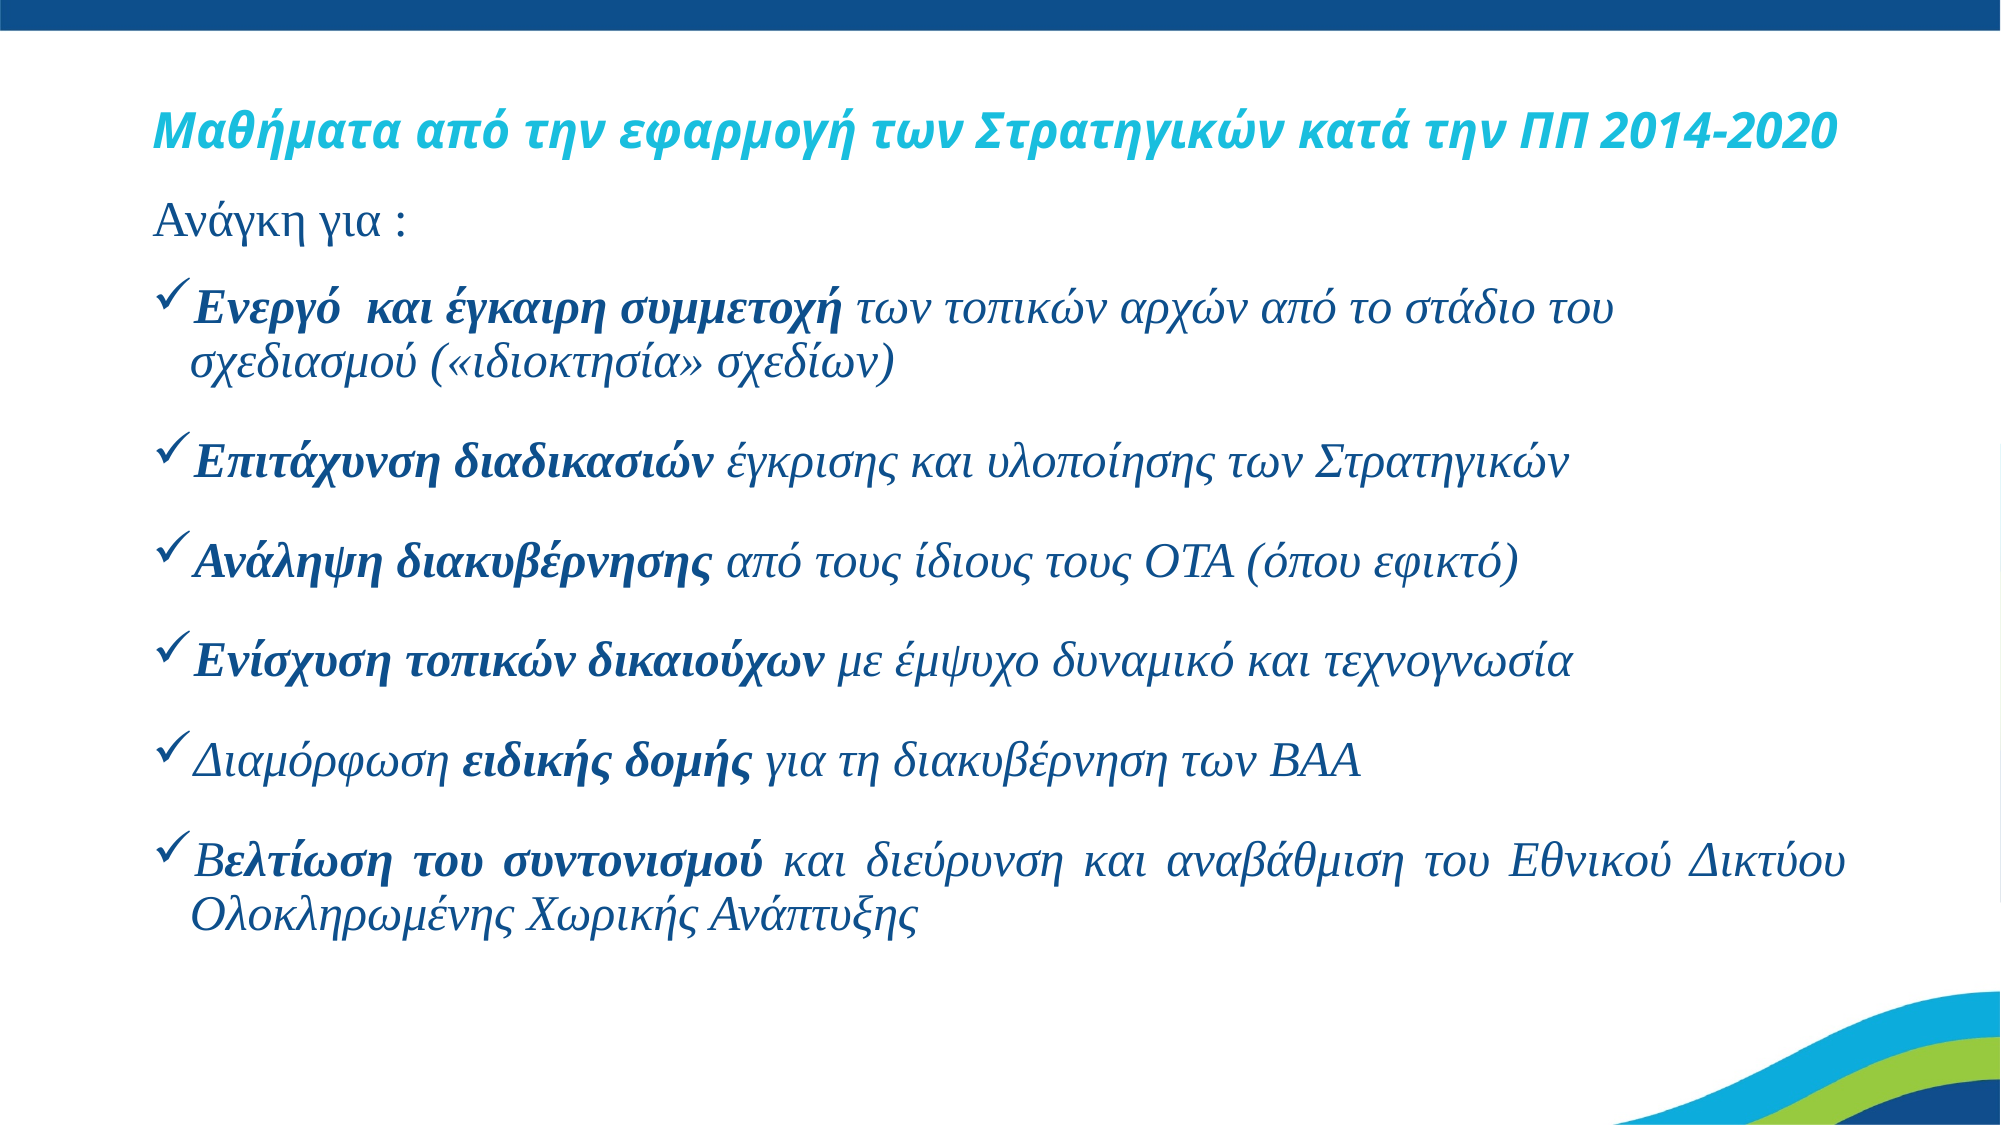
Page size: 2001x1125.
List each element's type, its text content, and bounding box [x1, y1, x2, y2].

picture [0, 0, 2001, 1125]
list Ανάγκη για : Ενεργό και έγκαιρη συμμετοχή των τοπικών αρχών από το στάδιο του σχεδιασμού («ιδιοκτησία» σχεδίων) Επιτάχυνση διαδικασιών έγκρισης και υλοποίησης των Στρατηγικών Ανάληψη διακυβέρνησης από τους ίδιους τους ΟΤΑ (όπου εφικτό) Ενίσχυση τοπικών δικαιούχων με έμψυχο δυναμικό και τεχνογνωσία Διαμόρφωση ειδικής δομής για τη διακυβέρνηση των ΒΑΑ Βελτίωση του συντονισμού και διεύρυνση και αναβάθμιση του Εθνικού Δικτύου Ολοκληρωμένης Χωρικής Ανάπτυξης [137, 185, 1863, 1014]
title Μαθήματα από την εφαρμογή των Στρατηγικών κατά την ΠΠ 2014-2020 [137, 59, 1863, 185]
